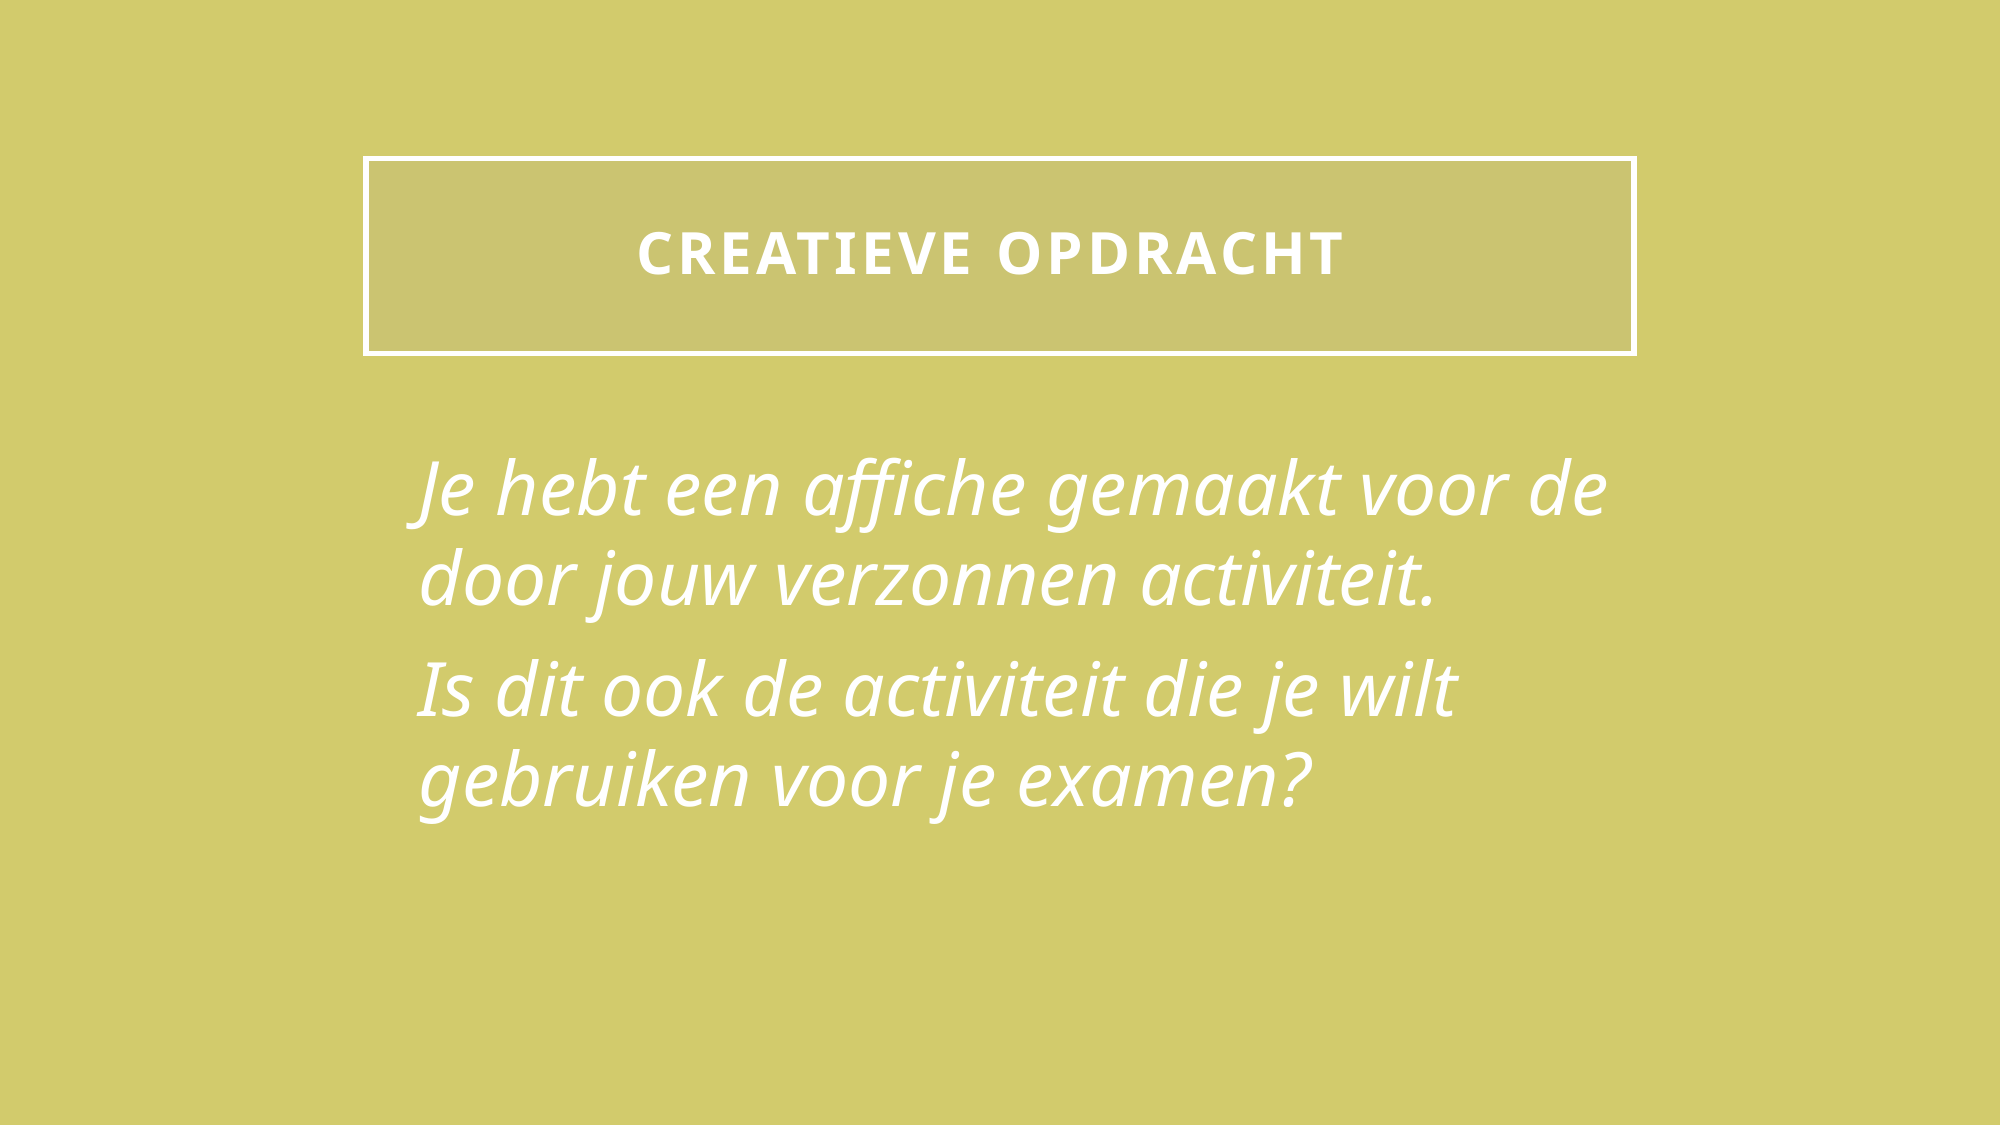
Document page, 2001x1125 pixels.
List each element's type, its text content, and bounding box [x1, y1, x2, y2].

list Je hebt een affiche gemaakt voor de door jouw verzonnen activiteit. Is dit ook de activiteit die je wilt gebruiken voor je examen? [366, 432, 1634, 942]
title Creatieve Opdracht [363, 156, 1637, 356]
